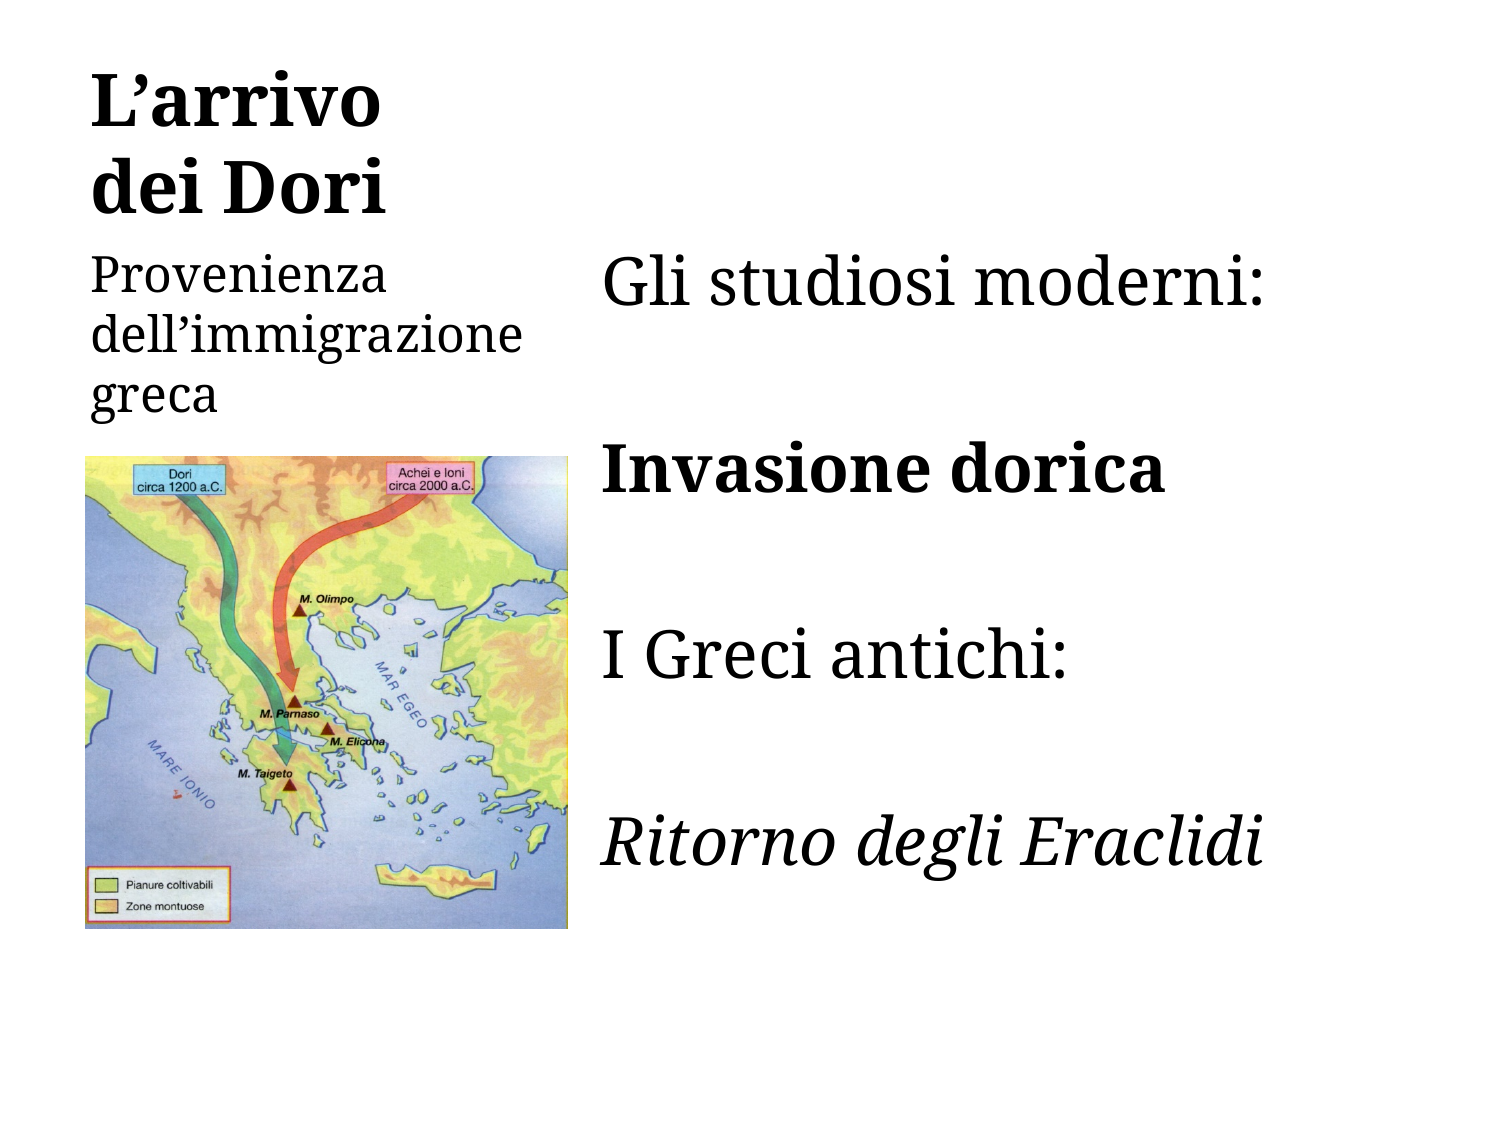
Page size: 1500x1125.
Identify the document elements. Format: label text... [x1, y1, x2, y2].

list Gli studiosi moderni: Invasione dorica I Greci antichi: Ritorno degli Eraclidi [586, 44, 1425, 1005]
picture [84, 455, 568, 929]
title L’arrivo dei Dori [75, 44, 569, 235]
list Provenienza dell’immigrazione greca [75, 235, 569, 1005]
